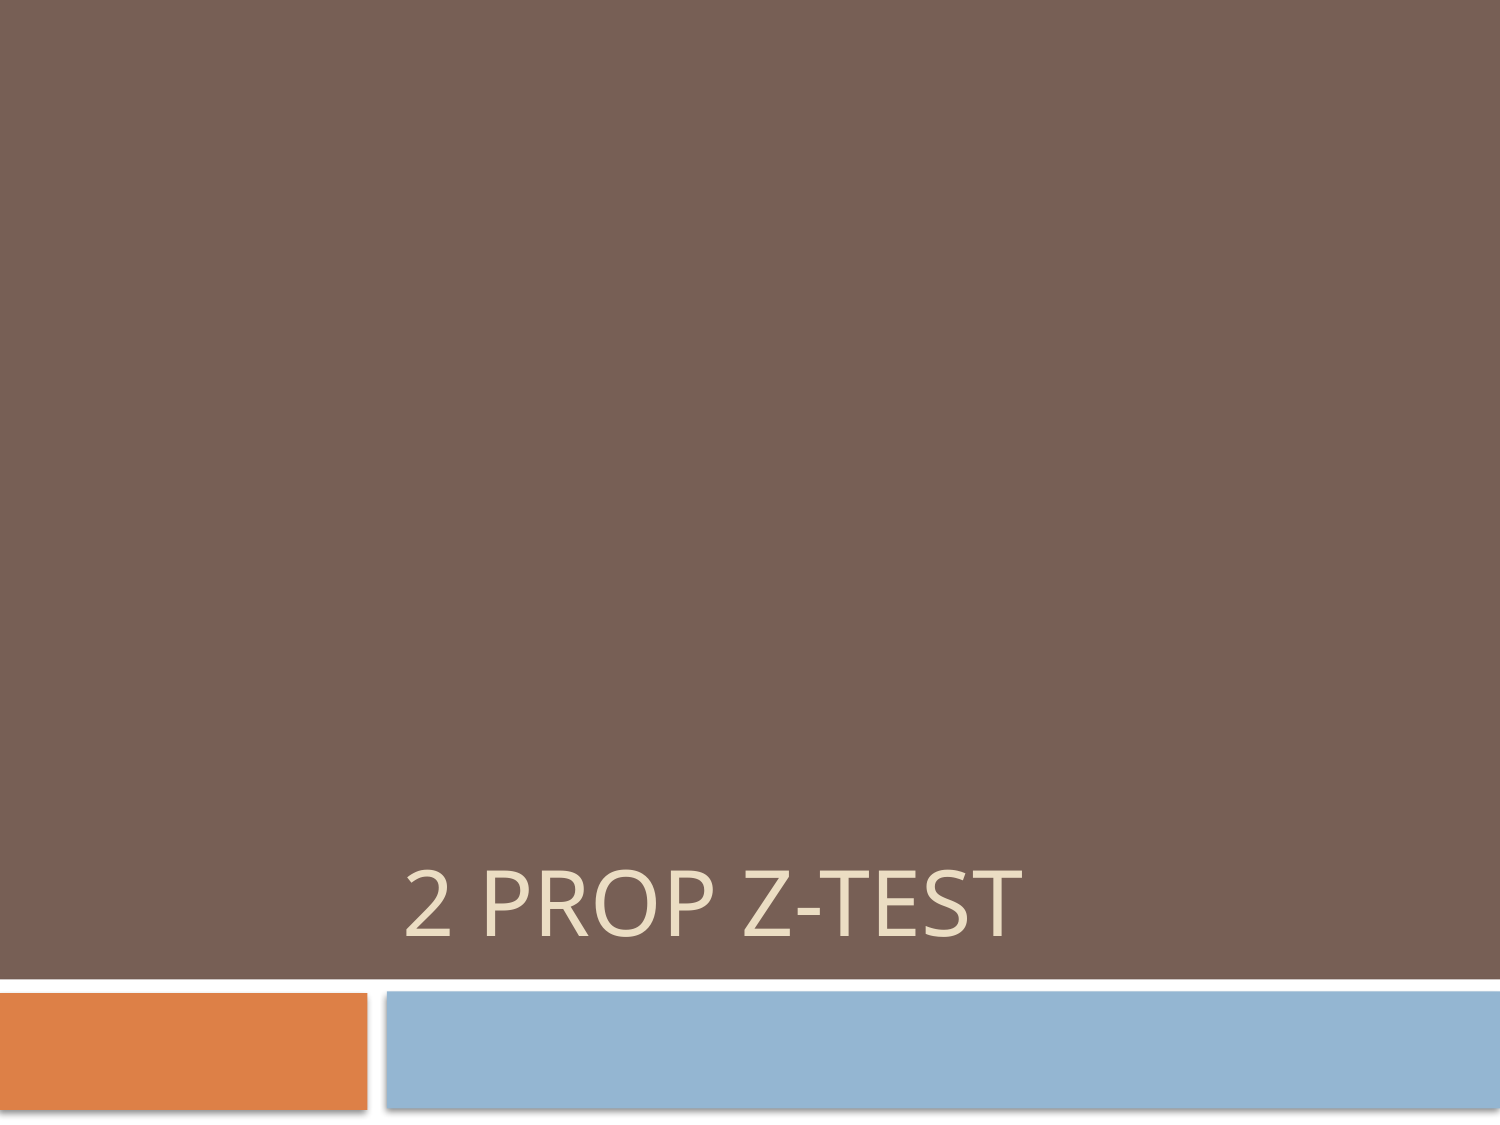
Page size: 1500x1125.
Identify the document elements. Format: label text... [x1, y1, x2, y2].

title 2 Prop Z-test [387, 662, 1450, 963]
